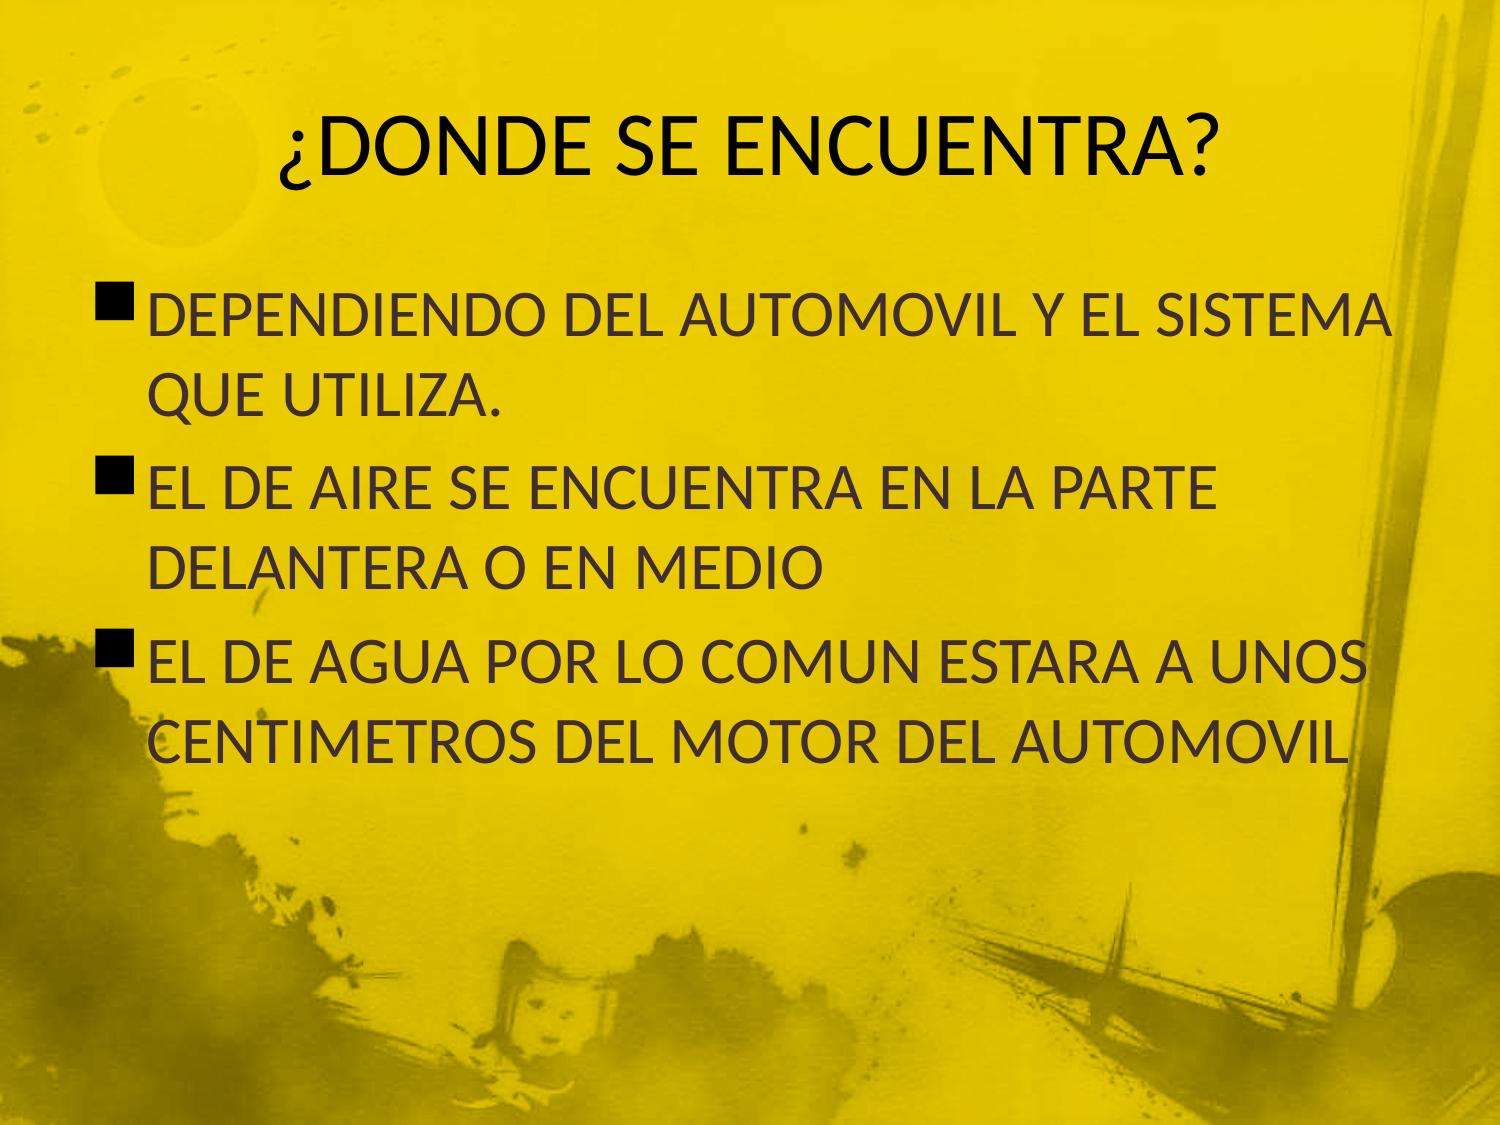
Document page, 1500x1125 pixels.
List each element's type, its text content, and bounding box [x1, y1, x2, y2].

list DEPENDIENDO DEL AUTOMOVIL Y EL SISTEMA QUE UTILIZA. EL DE AIRE SE ENCUENTRA EN LA PARTE DELANTERA O EN MEDIO EL DE AGUA POR LO COMUN ESTARA A UNOS CENTIMETROS DEL MOTOR DEL AUTOMOVIL [75, 262, 1425, 1005]
title ¿DONDE SE ENCUENTRA? [75, 45, 1425, 233]
